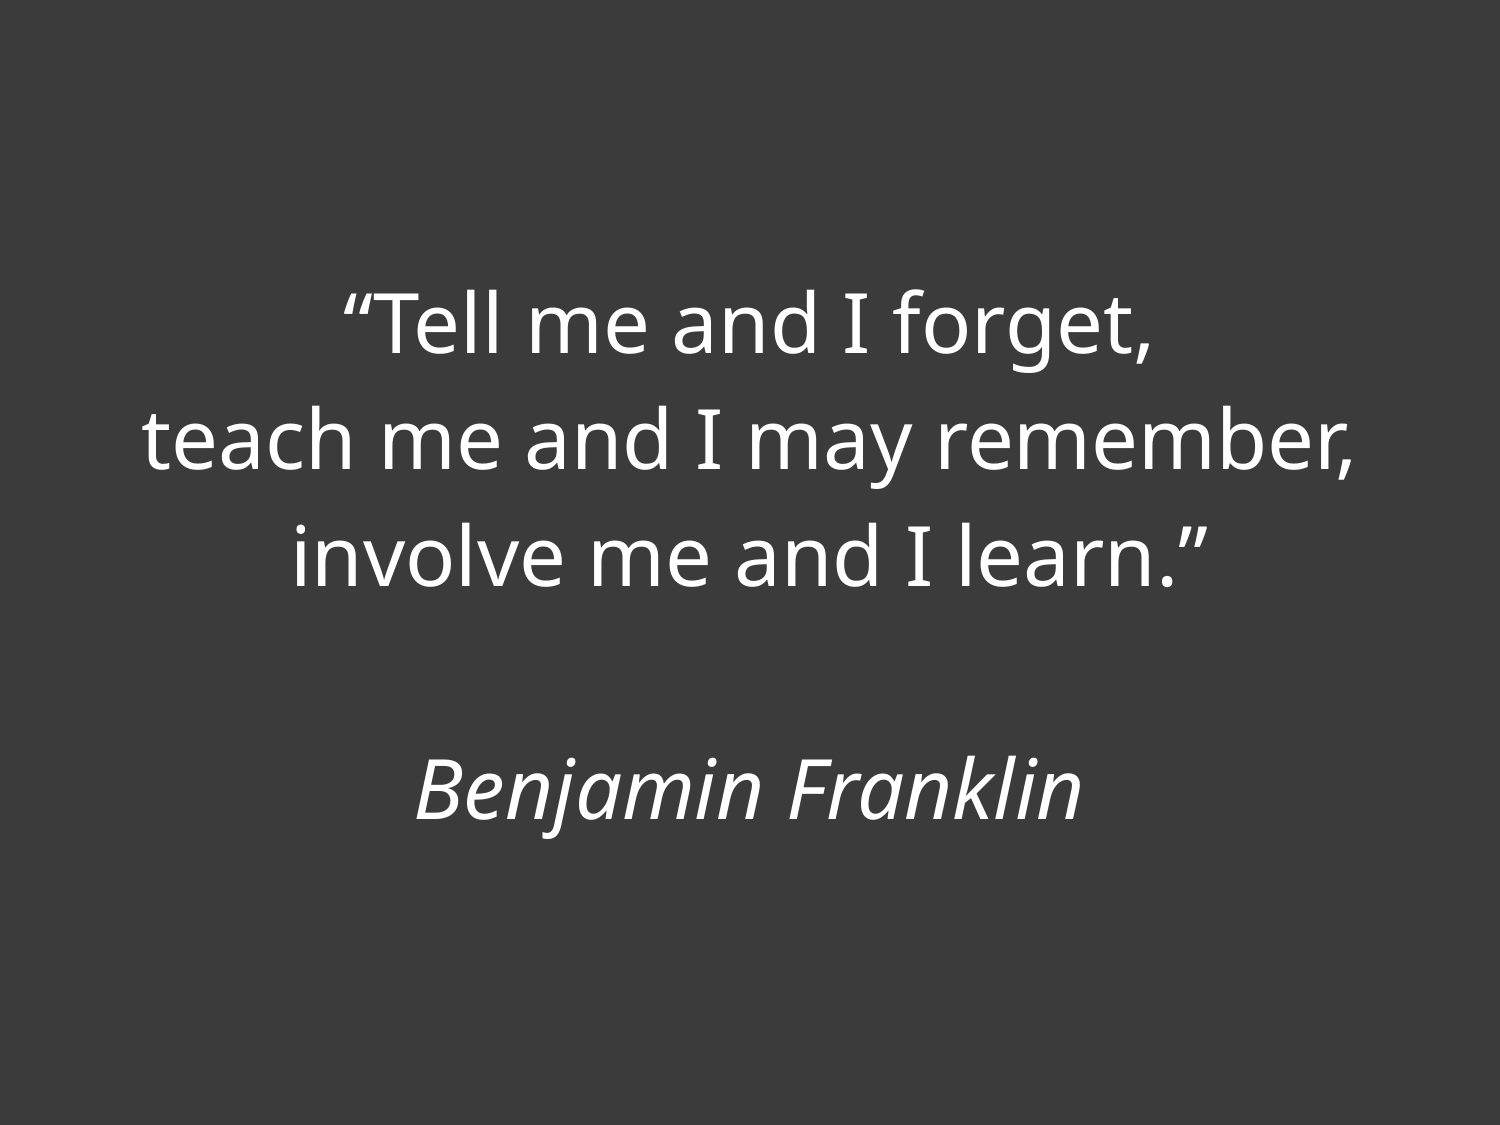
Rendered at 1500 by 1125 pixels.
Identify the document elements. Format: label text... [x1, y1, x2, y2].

list “Tell me and I forget, teach me and I may remember, involve me and I learn.” Benjamin Franklin [75, 262, 1425, 1005]
